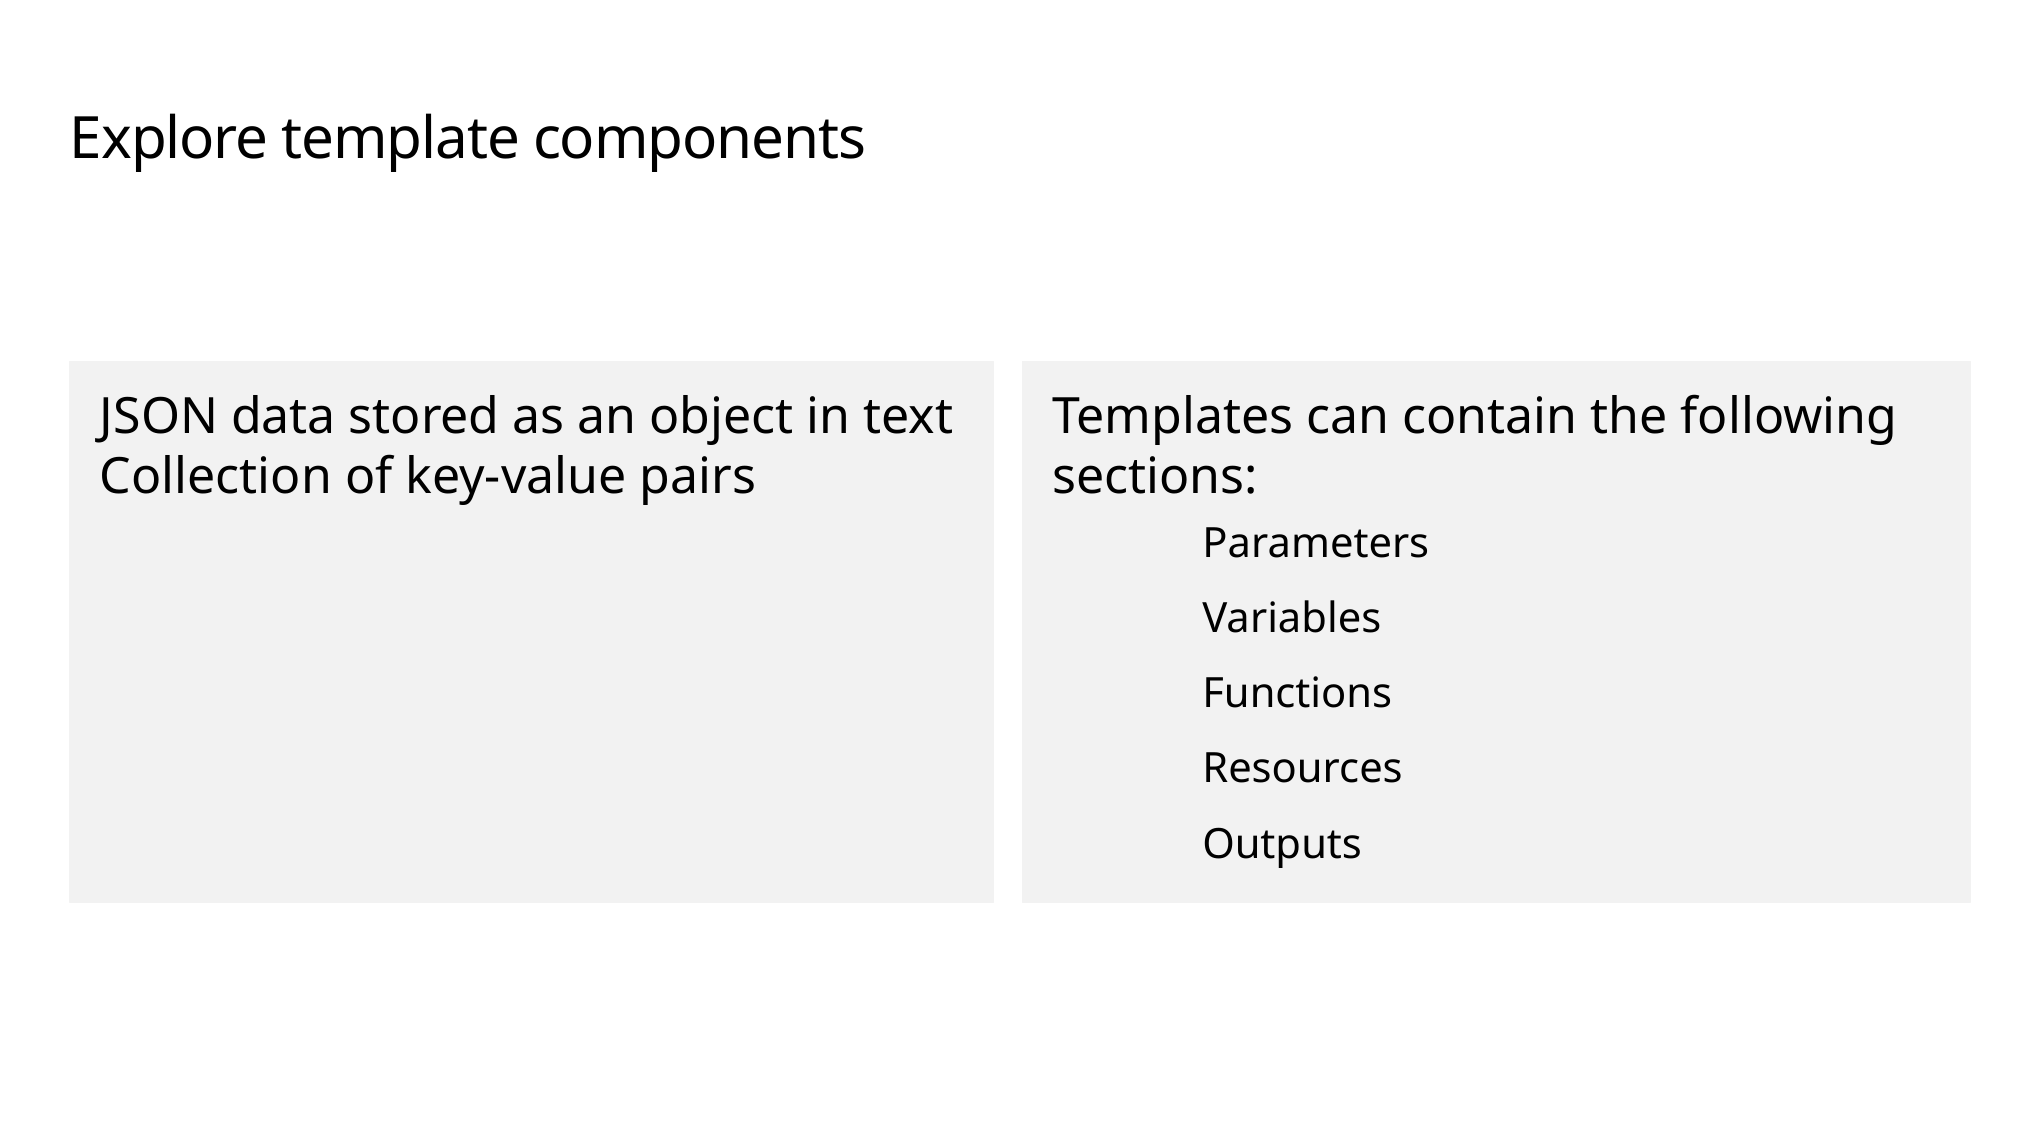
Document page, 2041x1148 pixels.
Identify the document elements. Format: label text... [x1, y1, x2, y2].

title Explore template components [70, 103, 1969, 172]
text_box Templates can contain the following sections: Parameters Variables Functions Resources Outputs [1022, 361, 1971, 903]
text_box JSON data stored as an object in text Collection of key-value pairs [69, 361, 994, 903]
